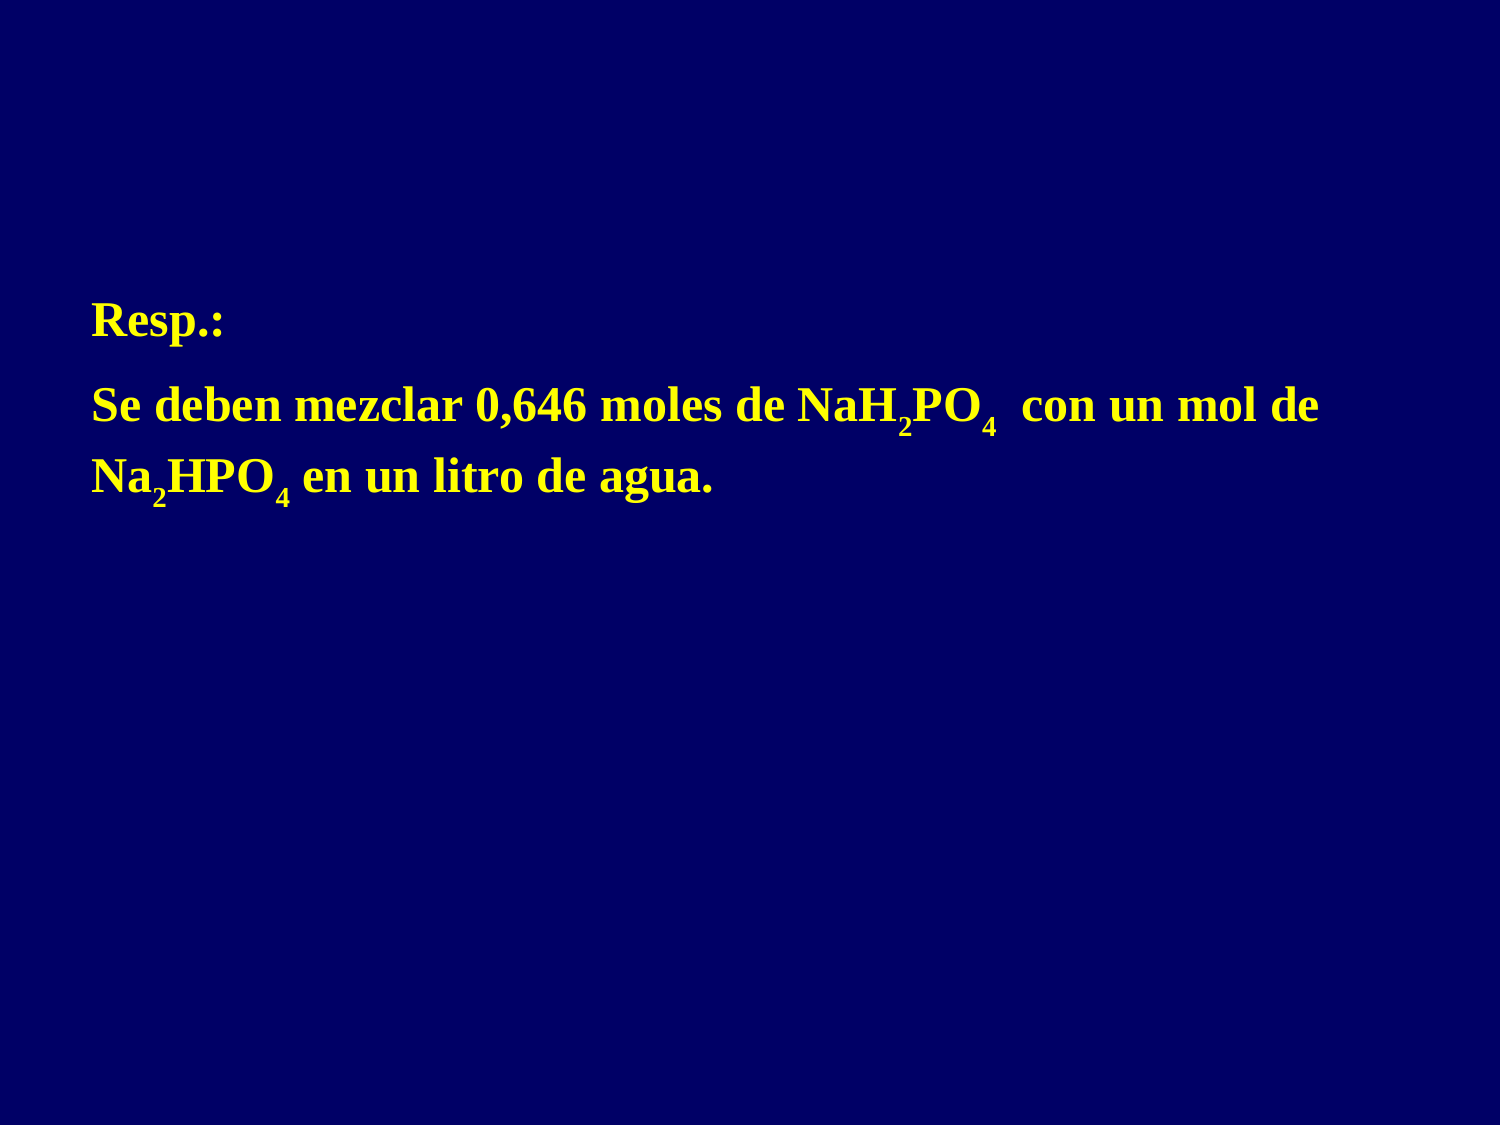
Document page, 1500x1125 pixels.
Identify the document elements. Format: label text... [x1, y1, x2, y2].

text_box Resp.: Se deben mezclar 0,646 moles de NaH2PO4 con un mol de Na2HPO4 en un litro de agua. [76, 278, 1390, 521]
